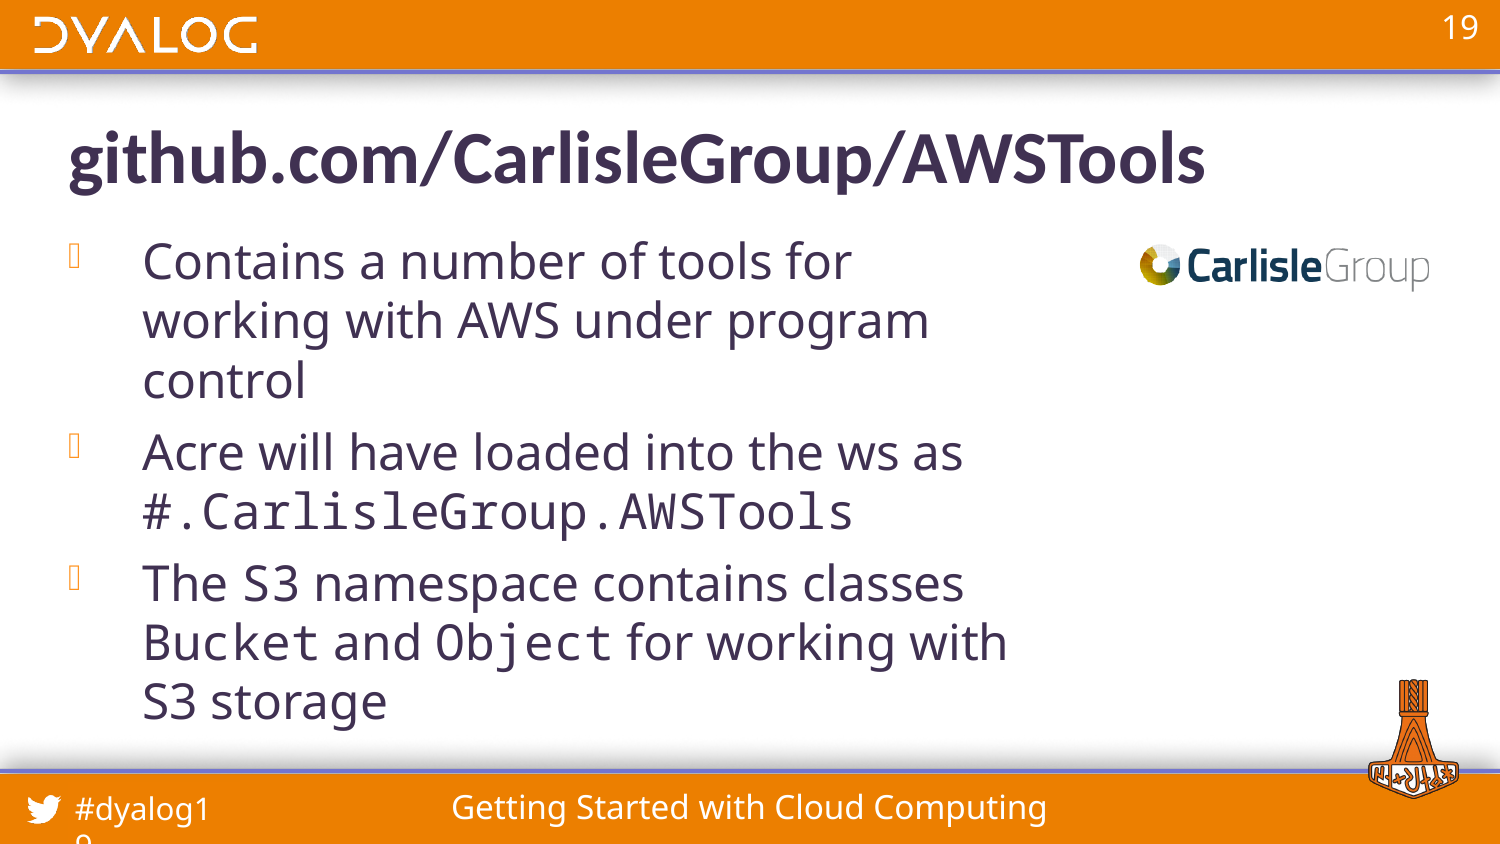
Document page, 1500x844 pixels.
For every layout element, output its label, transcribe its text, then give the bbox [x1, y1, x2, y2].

picture [1139, 244, 1430, 293]
title github.com/CarlisleGroup/AWSTools [53, 104, 1444, 202]
list Contains a number of tools for working with AWS under program control Acre will have loaded into the ws as #.CarlisleGroup.AWSTools The S3 namespace contains classes Bucket and Object for working with S3 storage [53, 222, 1069, 740]
picture [0, 0, 1500, 108]
picture [0, 679, 1500, 844]
